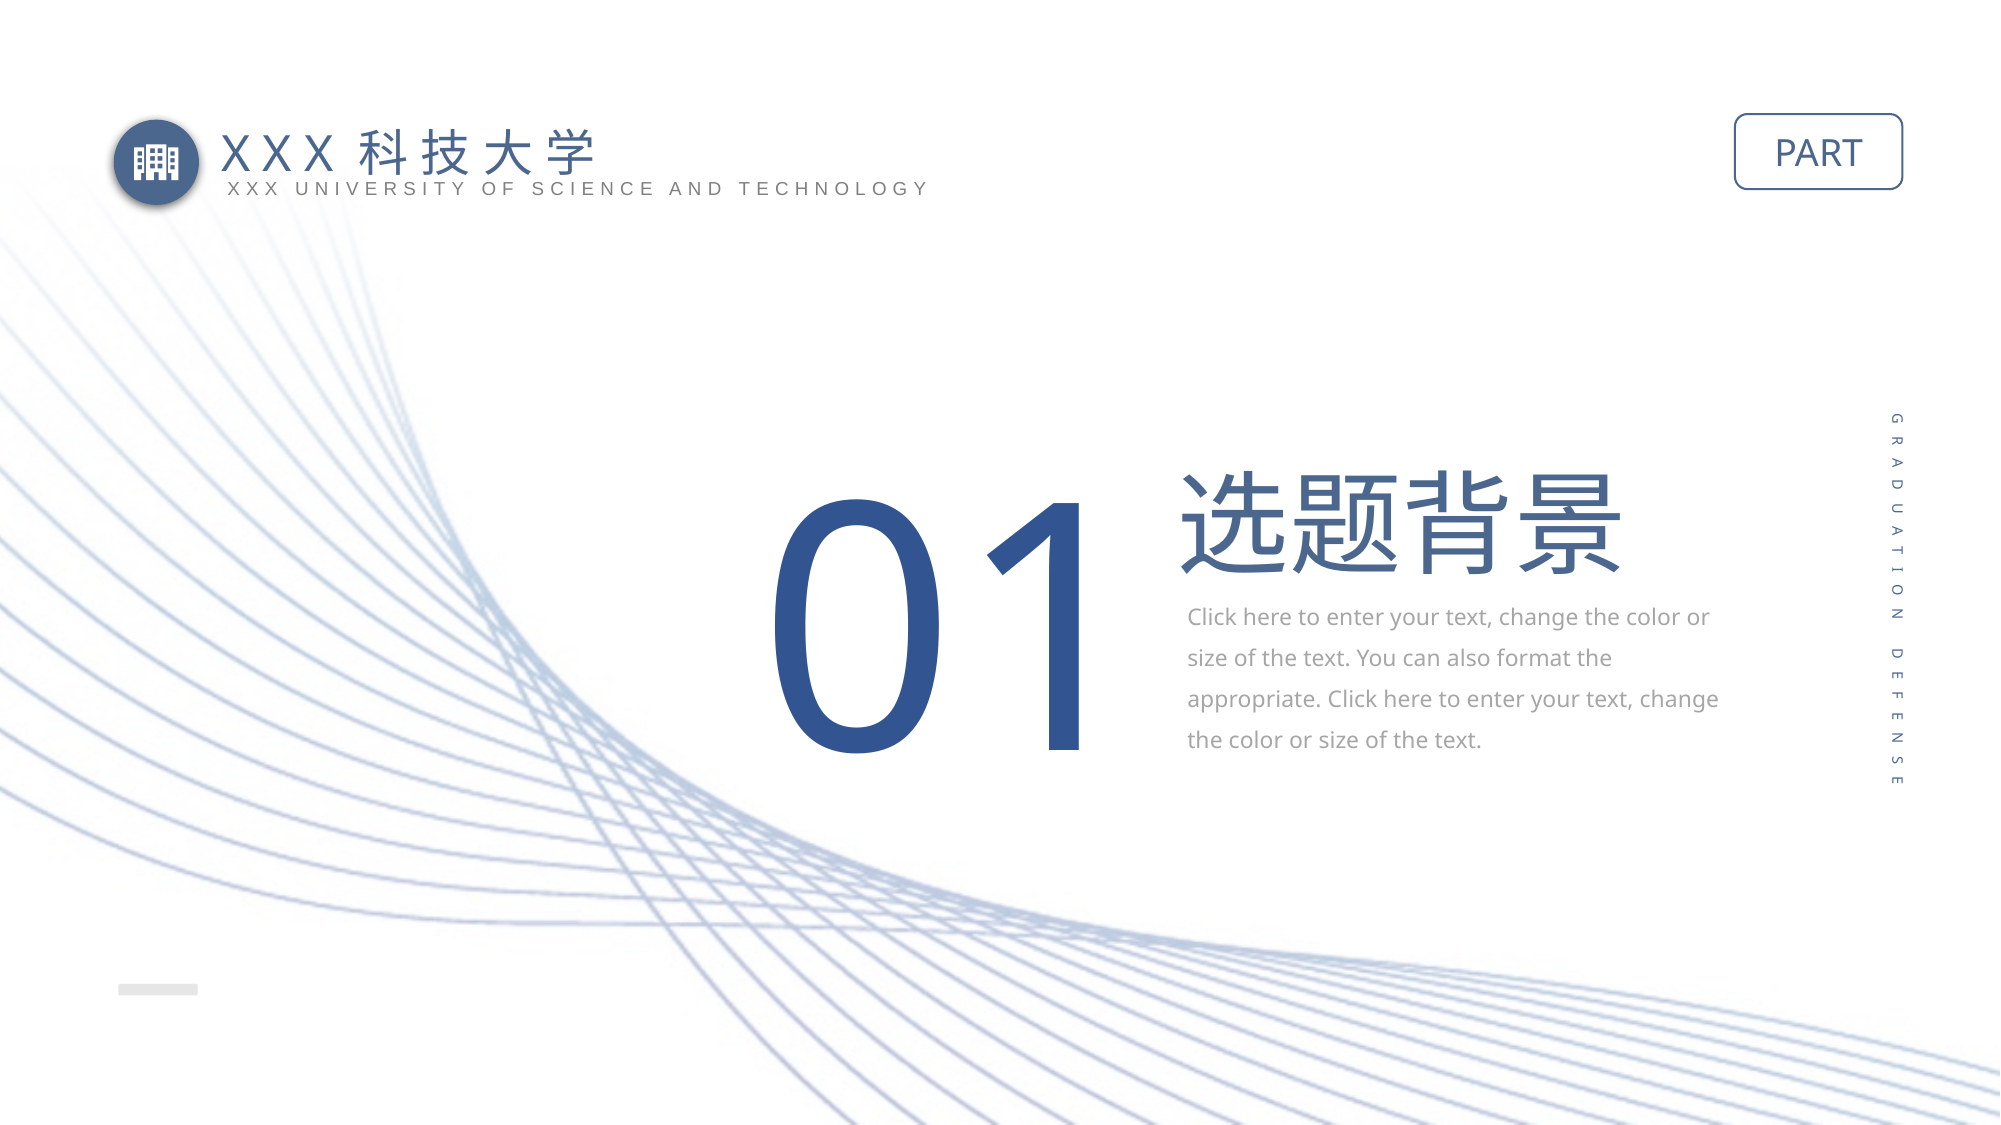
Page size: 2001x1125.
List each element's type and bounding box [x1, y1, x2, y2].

text_box [206, 113, 948, 208]
text_box [0, 0, 2000, 1125]
text_box [113, 119, 199, 205]
